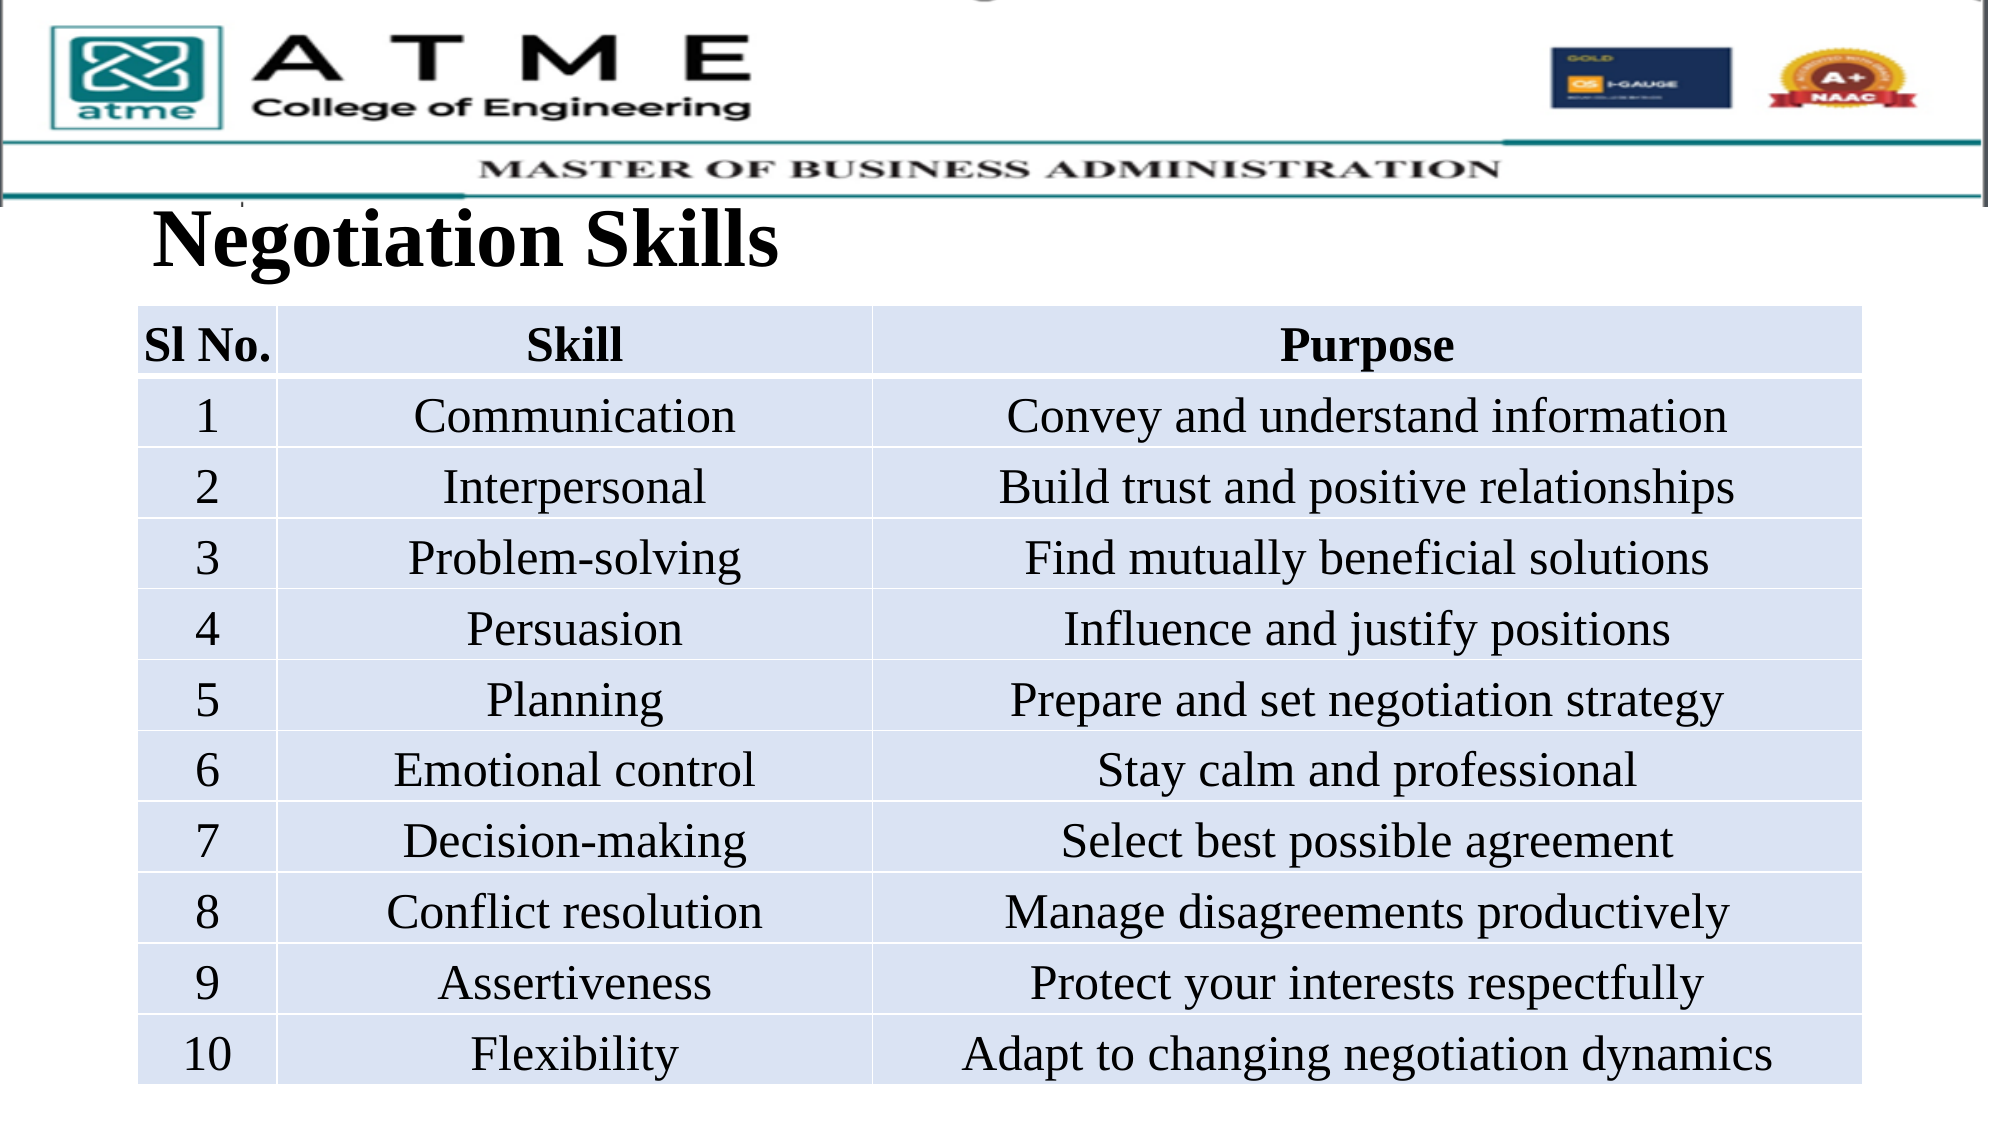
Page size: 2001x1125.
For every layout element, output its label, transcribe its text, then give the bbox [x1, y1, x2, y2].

table_cell Conflict resolution [278, 873, 872, 942]
table_cell Emotional control [278, 731, 872, 800]
title Negotiation Skills [137, 130, 1863, 304]
table_cell 9 [138, 944, 276, 1013]
table_cell Interpersonal [278, 448, 872, 517]
table_cell Convey and understand information [873, 379, 1862, 446]
table_cell Adapt to changing negotiation dynamics [873, 1015, 1862, 1084]
picture [0, 0, 1988, 207]
table_cell Select best possible agreement [873, 802, 1862, 871]
table_cell 7 [138, 802, 276, 871]
table_cell Decision-making [278, 802, 872, 871]
table_cell Assertiveness [278, 944, 872, 1013]
table_cell 8 [138, 873, 276, 942]
table_header Purpose [873, 306, 1862, 373]
table_cell 5 [138, 660, 276, 730]
table_cell 4 [138, 589, 276, 659]
table_cell 2 [138, 448, 276, 517]
table_cell Influence and justify positions [873, 589, 1862, 659]
table_header Sl No. [138, 306, 276, 373]
table_cell 6 [138, 731, 276, 800]
table_cell 3 [138, 519, 276, 588]
table_cell 1 [138, 379, 276, 446]
table_header Skill [278, 306, 872, 373]
table_cell Build trust and positive relationships [873, 448, 1862, 517]
table_cell Manage disagreements productively [873, 873, 1862, 942]
table_cell Stay calm and professional [873, 731, 1862, 800]
table_cell Problem-solving [278, 519, 872, 588]
table_cell Flexibility [278, 1015, 872, 1084]
table_cell Planning [278, 660, 872, 730]
table_cell 10 [138, 1015, 276, 1084]
table_cell Find mutually beneficial solutions [873, 519, 1862, 588]
table_cell Protect your interests respectfully [873, 944, 1862, 1013]
table_cell Prepare and set negotiation strategy [873, 660, 1862, 730]
table_cell Persuasion [278, 589, 872, 659]
table_cell Communication [278, 379, 872, 446]
